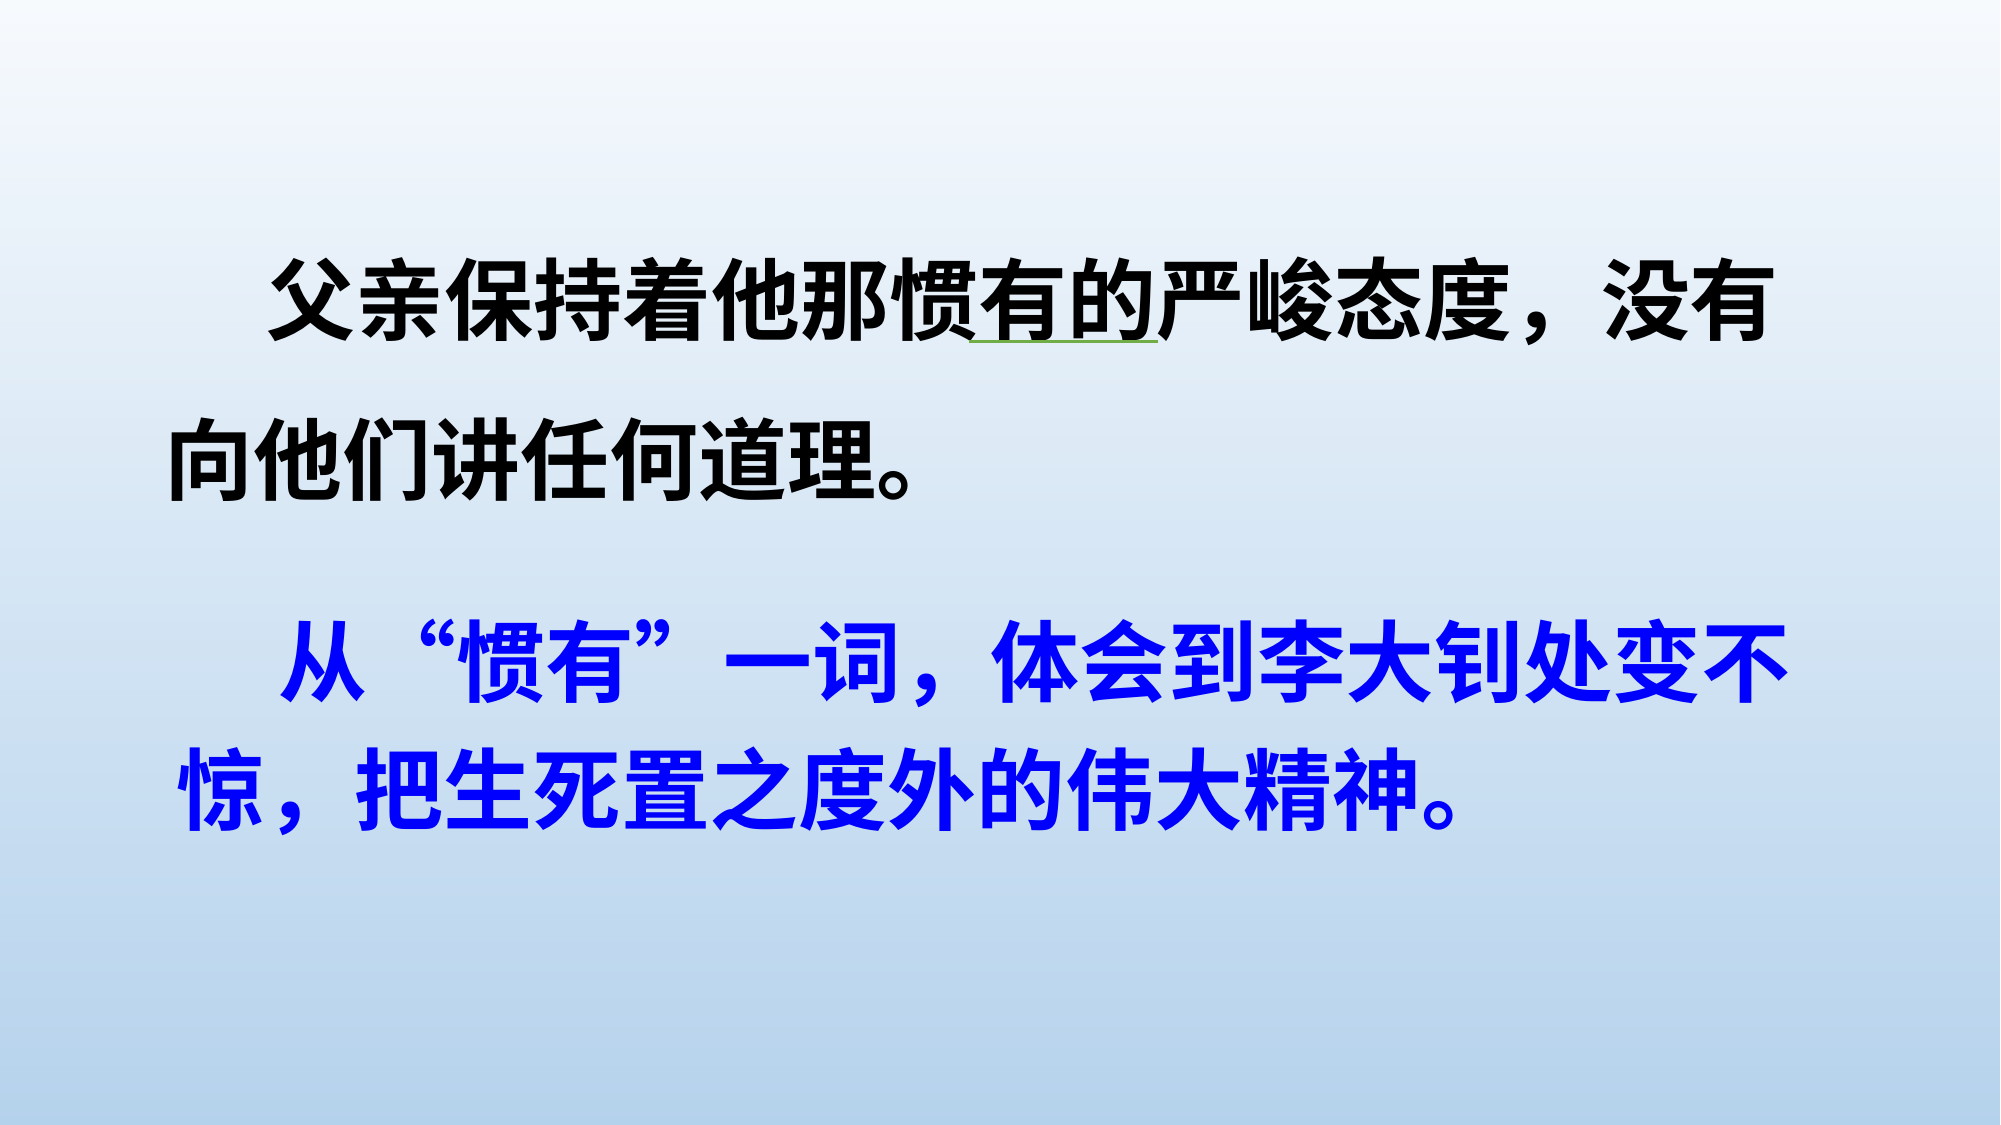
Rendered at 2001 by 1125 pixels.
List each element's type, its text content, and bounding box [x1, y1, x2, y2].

text_box 父亲保持着他那惯有的严峻态度，没有向他们讲任何道理。 [149, 184, 1867, 519]
text_box 从“惯有”一词，体会到李大钊处变不惊，把生死置之度外的伟大精神。 [161, 578, 1839, 849]
